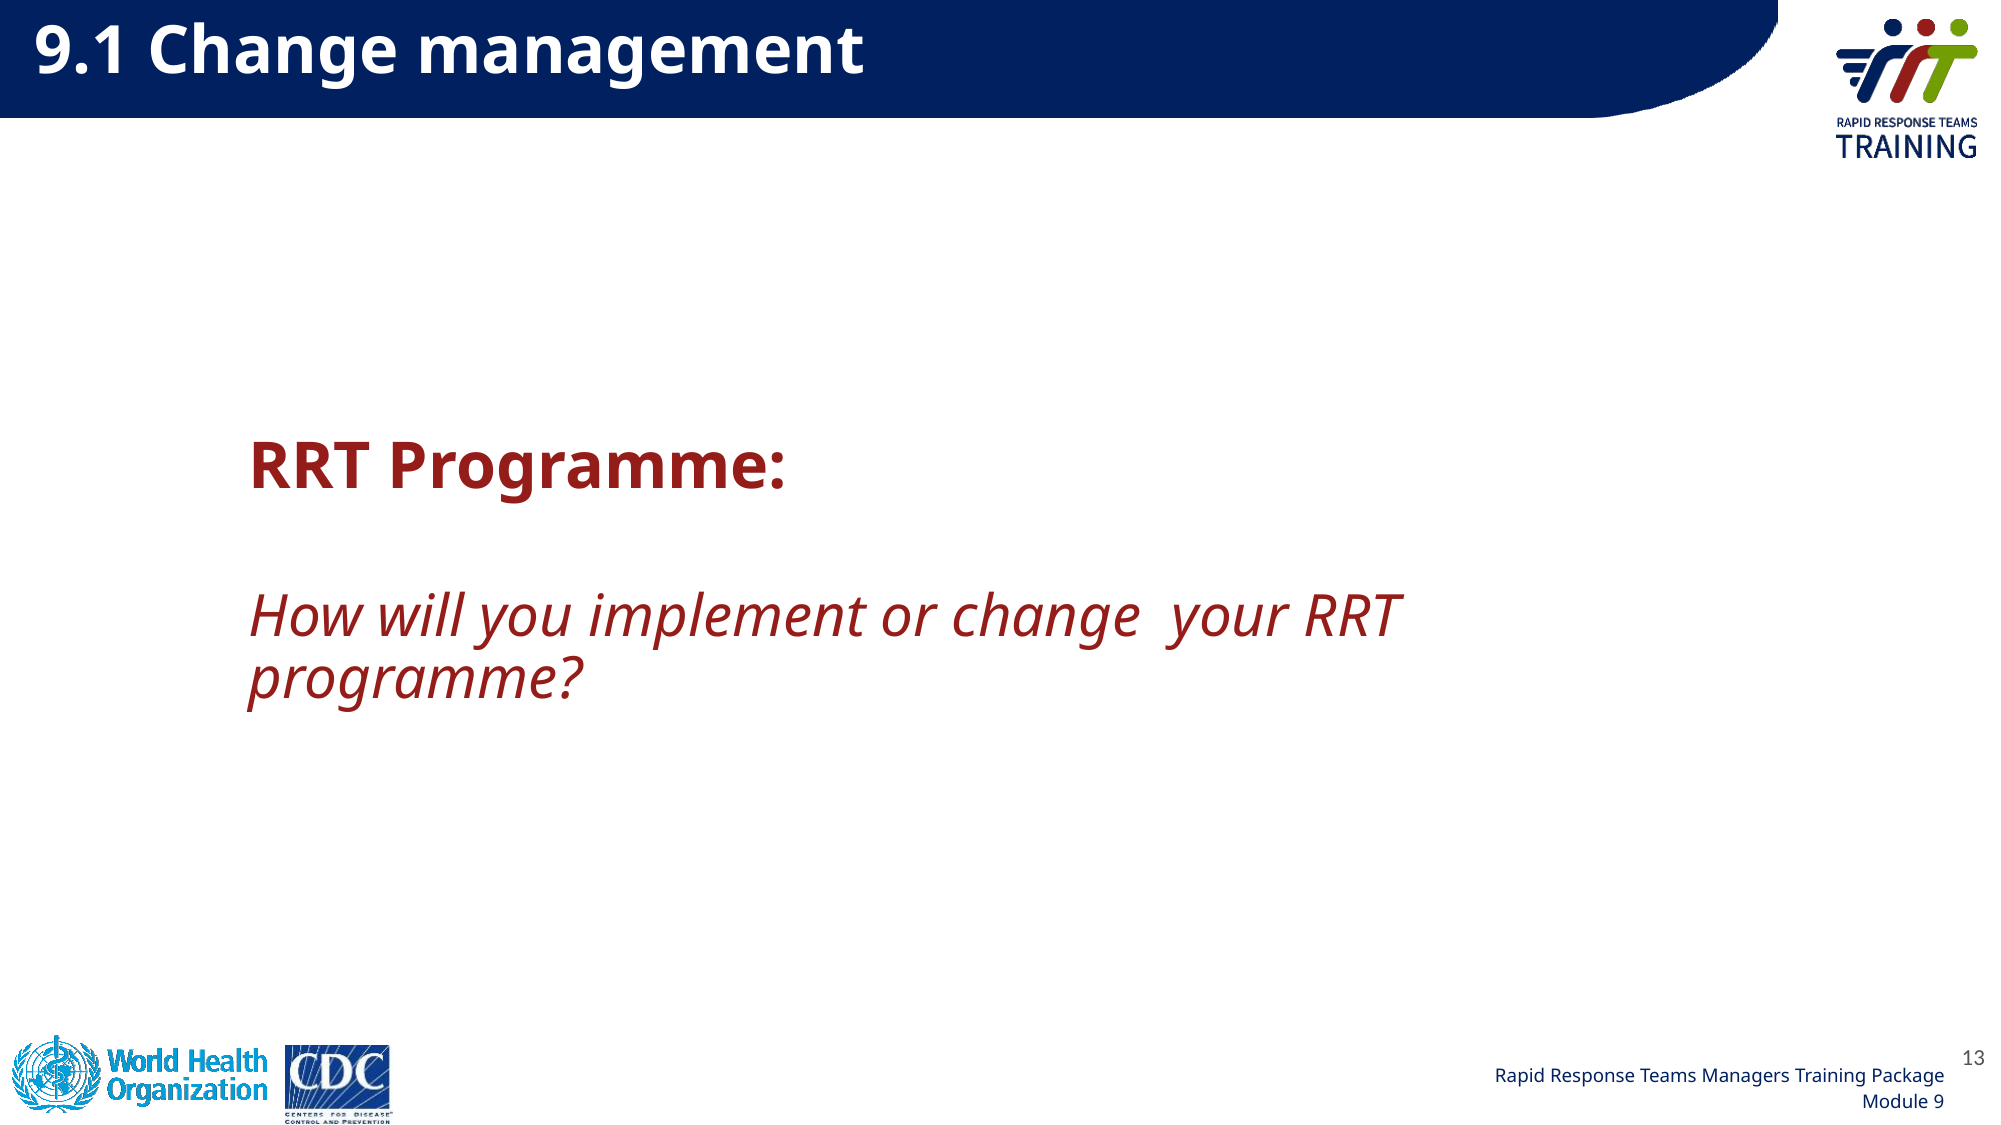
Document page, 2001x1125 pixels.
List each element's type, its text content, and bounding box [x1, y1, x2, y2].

picture [1835, 19, 1978, 167]
picture [12, 1035, 53, 1067]
picture [36, 1035, 267, 1113]
picture [50, 1109, 62, 1113]
picture [34, 1058, 41, 1077]
title RRT Programme: How will you implement or change your RRT programme? [240, 375, 1743, 760]
slide_number 13 [1931, 1035, 2000, 1088]
picture [46, 1056, 54, 1061]
picture [38, 1092, 54, 1100]
picture [0, 0, 1778, 118]
picture [12, 1084, 46, 1113]
picture [43, 1088, 54, 1094]
picture [285, 1045, 393, 1124]
picture [38, 1044, 53, 1052]
text_box 9.1 Change management [19, 0, 1036, 95]
picture [28, 1054, 36, 1077]
